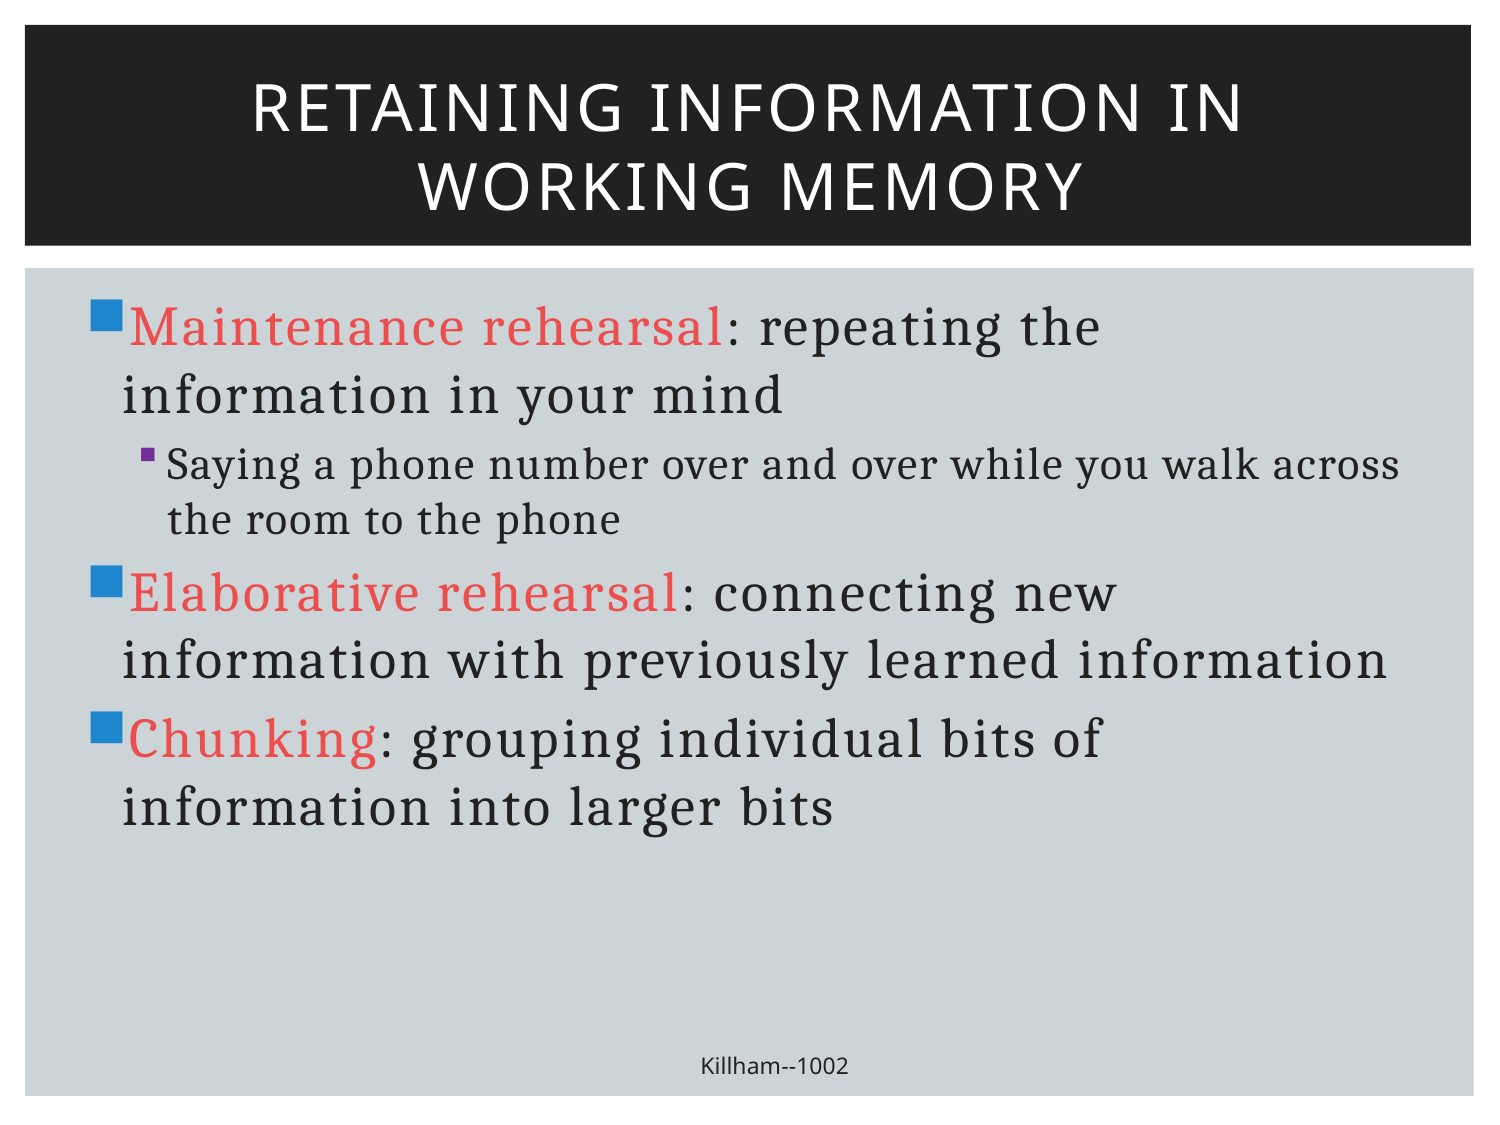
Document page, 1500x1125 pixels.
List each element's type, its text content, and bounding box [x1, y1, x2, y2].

footer Killham--1002 [500, 1042, 1050, 1088]
list Maintenance rehearsal: repeating the information in your mind Saying a phone number over and over while you walk across the room to the phone Elaborative rehearsal: connecting new information with previously learned information Chunking: grouping individual bits of information into larger bits [62, 281, 1442, 1005]
title Retaining Information in Working Memory [62, 58, 1438, 232]
